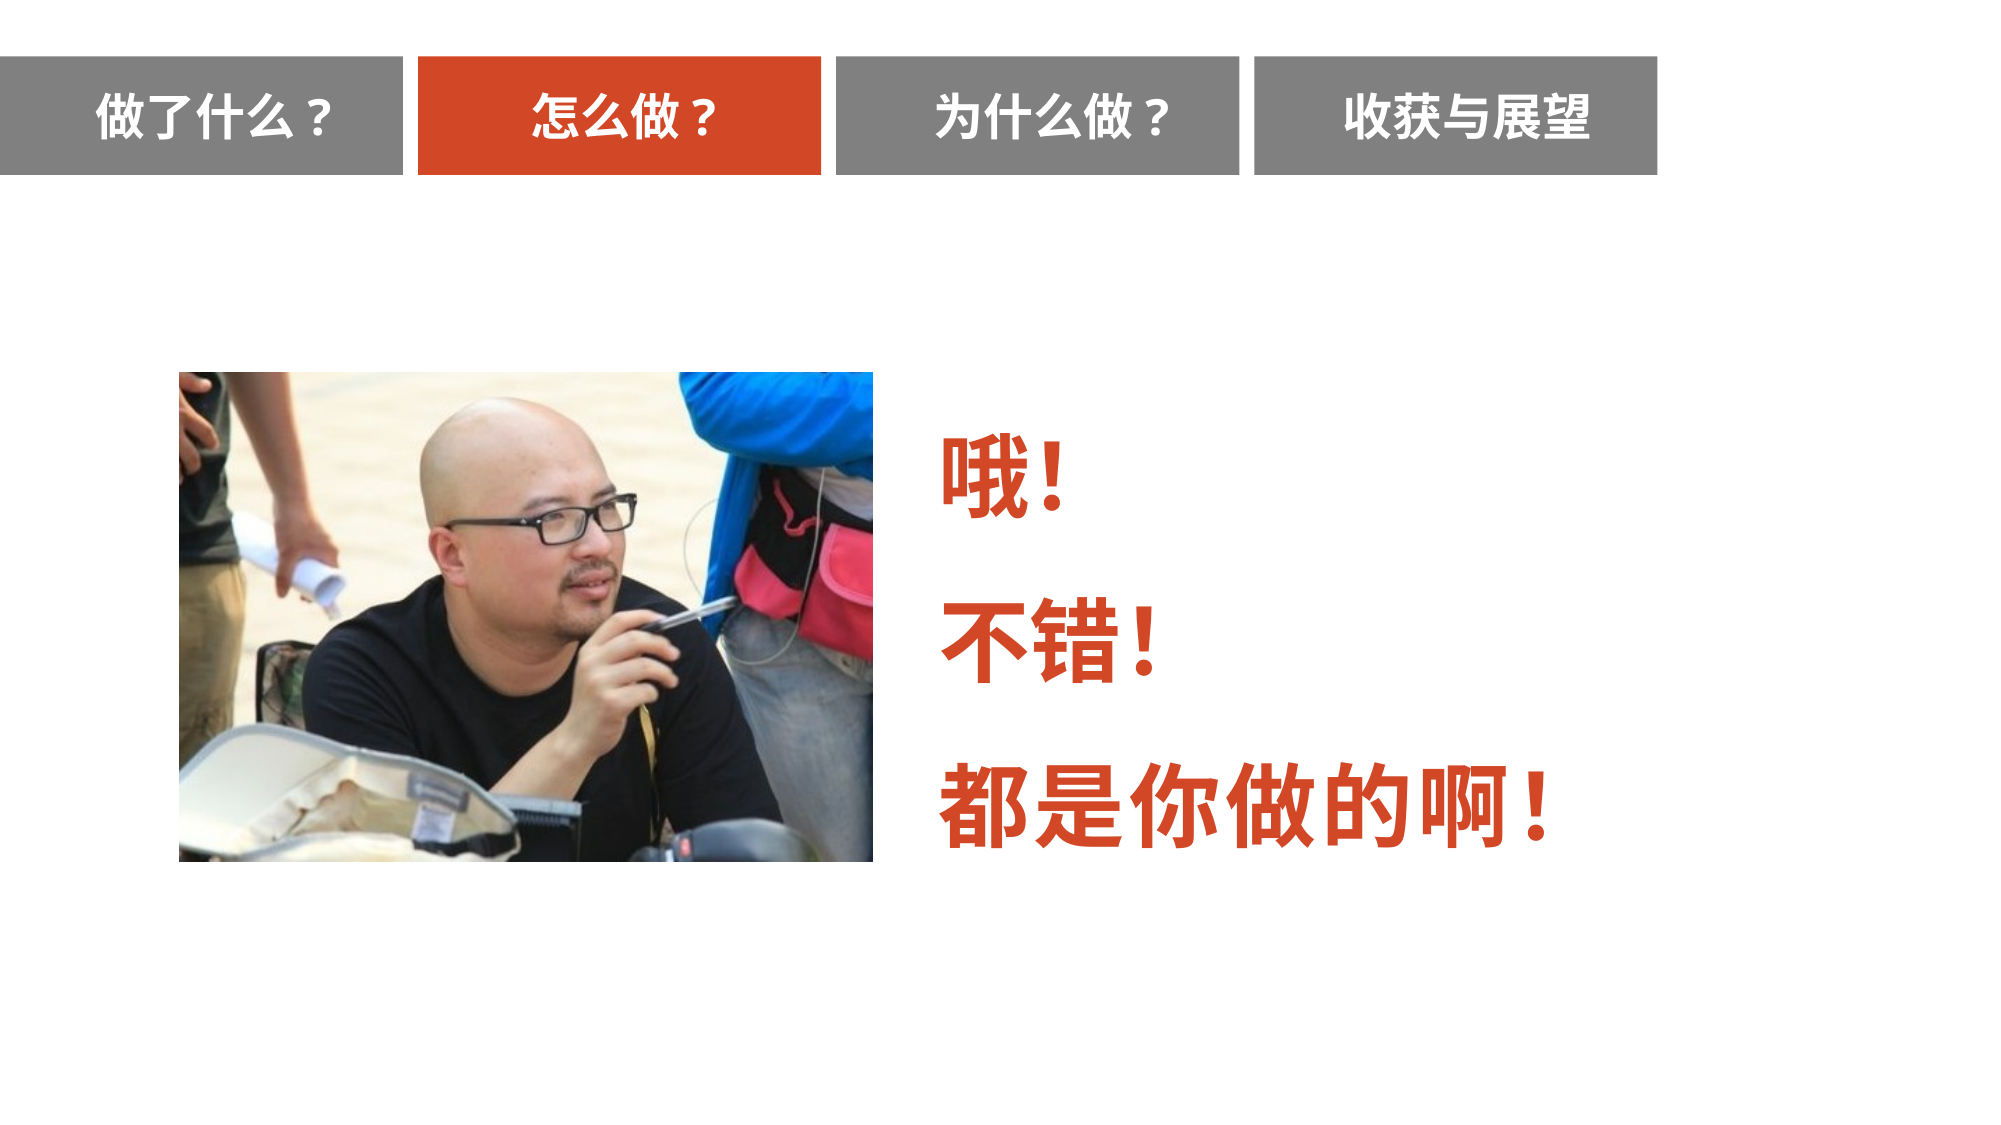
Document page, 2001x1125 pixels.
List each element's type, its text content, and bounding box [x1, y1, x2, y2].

text_box [835, 55, 1240, 176]
text_box 哦！ 不错！ 都是你做的啊！ [923, 356, 1529, 867]
text_box 为什么做? [918, 77, 1184, 153]
picture [179, 372, 873, 862]
text_box [417, 55, 822, 176]
text_box 收获与展望 [1327, 77, 1608, 153]
text_box 做了什么? [80, 77, 347, 153]
text_box [0, 55, 404, 176]
text_box [1253, 55, 1658, 176]
text_box 怎么做? [515, 77, 731, 153]
